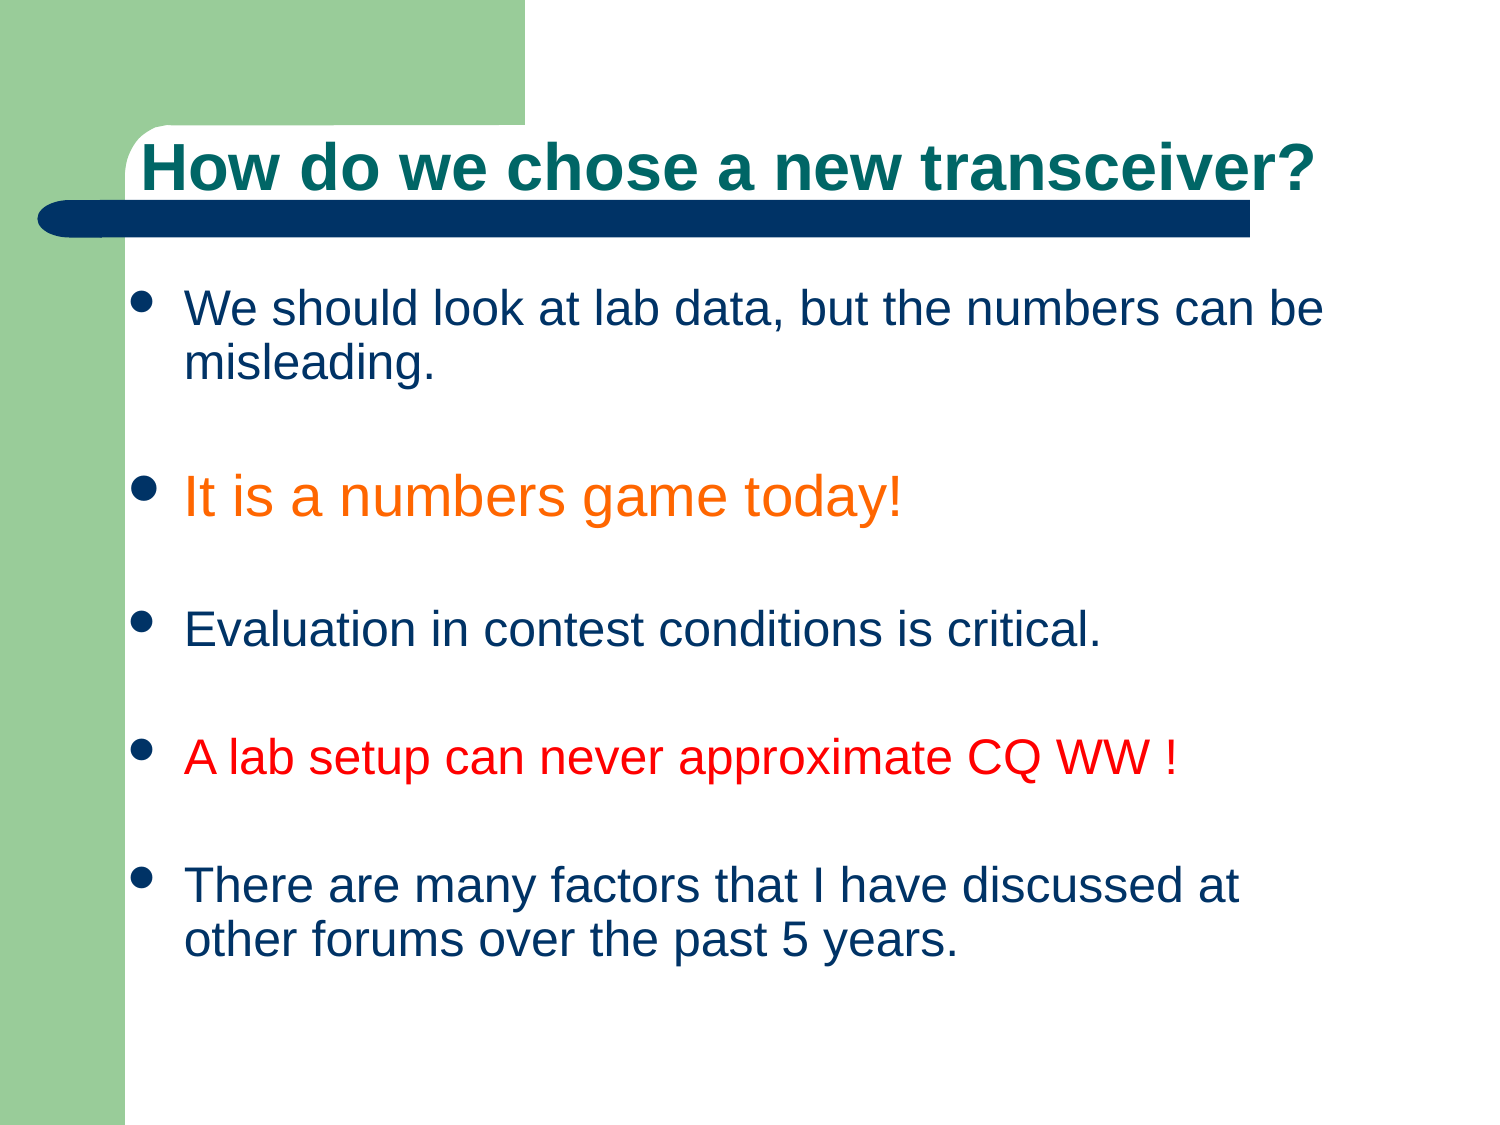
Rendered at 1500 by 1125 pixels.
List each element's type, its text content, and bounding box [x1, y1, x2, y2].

title How do we chose a new transceiver? [124, 124, 1426, 213]
list We should look at lab data, but the numbers can be misleading. It is a numbers game today! Evaluation in contest conditions is critical. A lab setup can never approximate CQ WW ! There are many factors that I have discussed at other forums over the past 5 years. [112, 274, 1375, 1038]
